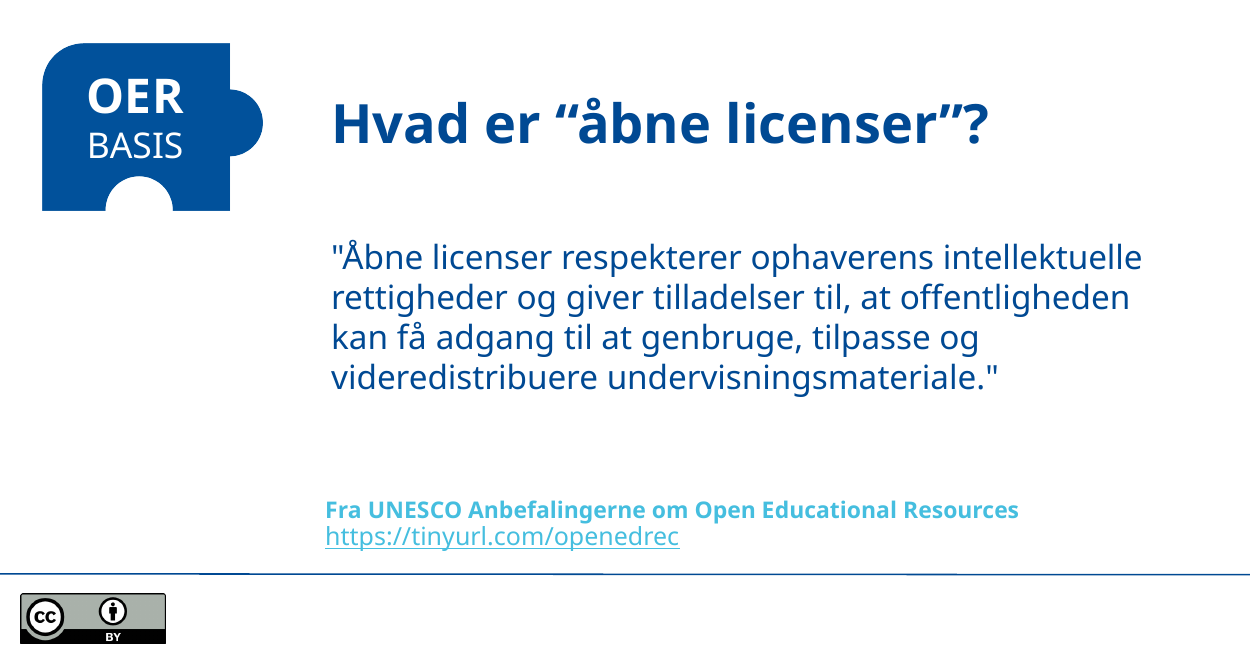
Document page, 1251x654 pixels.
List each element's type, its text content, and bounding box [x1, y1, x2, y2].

picture [41, 43, 263, 212]
text_box Fra UNESCO Anbefalingerne om Open Educational Resources [312, 482, 1037, 535]
text_box [0, 582, 1250, 654]
text_box "Åbne licenser respekterer ophaverens intellektuelle rettigheder og giver tilladelser til, at offentligheden kan få adgang til at genbruge, tilpasse og videredistribuere undervisningsmateriale." [319, 223, 1157, 448]
text_box Hvad er “åbne licenser”? [410, 77, 1175, 167]
text_box OER BASIS [266, 50, 410, 181]
picture [20, 592, 166, 645]
text_box https://tinyurl.com/openedrec [312, 508, 765, 567]
